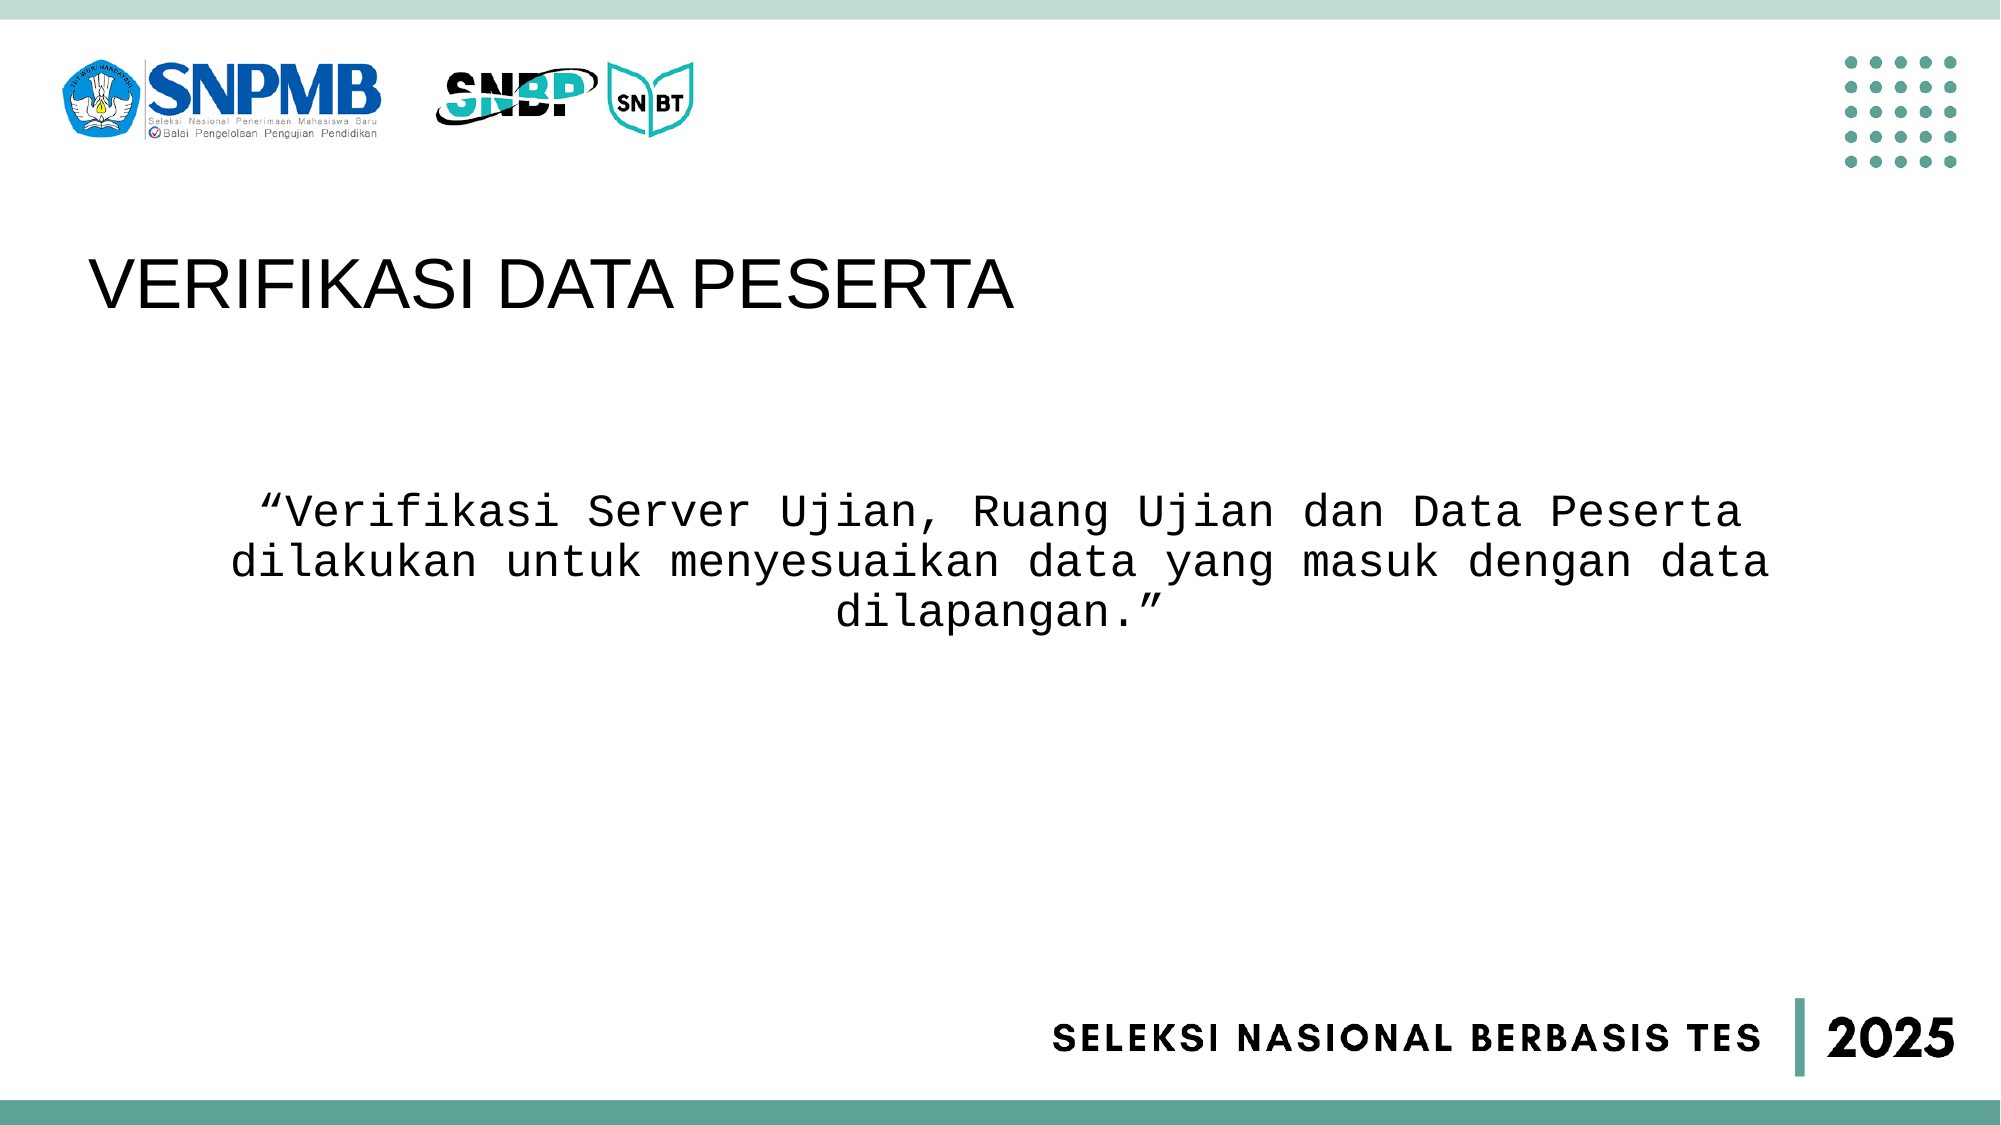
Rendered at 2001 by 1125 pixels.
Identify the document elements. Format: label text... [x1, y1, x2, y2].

picture [0, 0, 2001, 1125]
title VERIFIKASI DATA PESERTA [68, 217, 1932, 343]
text_box “Verifikasi Server Ujian, Ruang Ujian dan Data Peserta dilakukan untuk menyesuaikan data yang masuk dengan data dilapangan.” [150, 479, 1850, 646]
